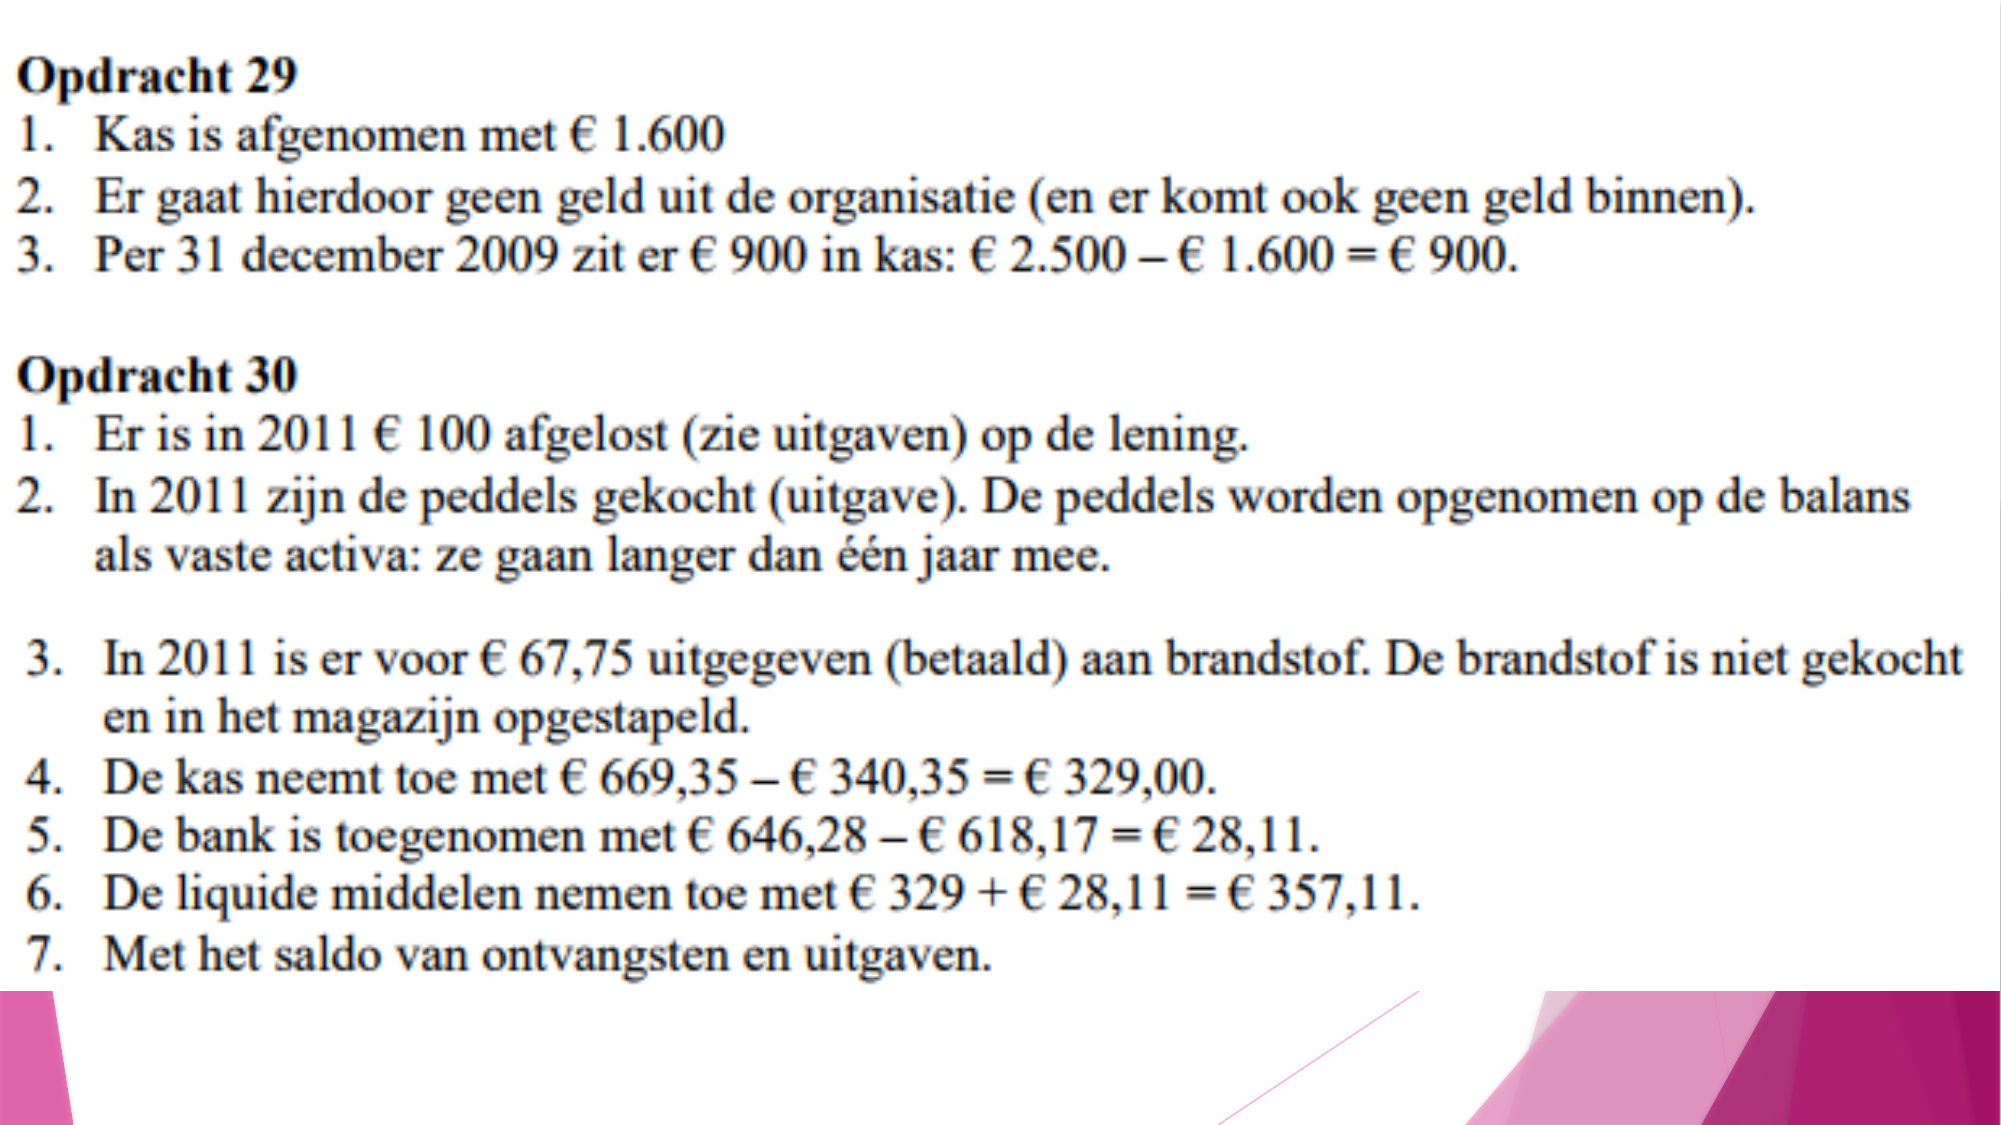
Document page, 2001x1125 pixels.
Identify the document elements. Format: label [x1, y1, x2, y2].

picture [0, 0, 2000, 992]
